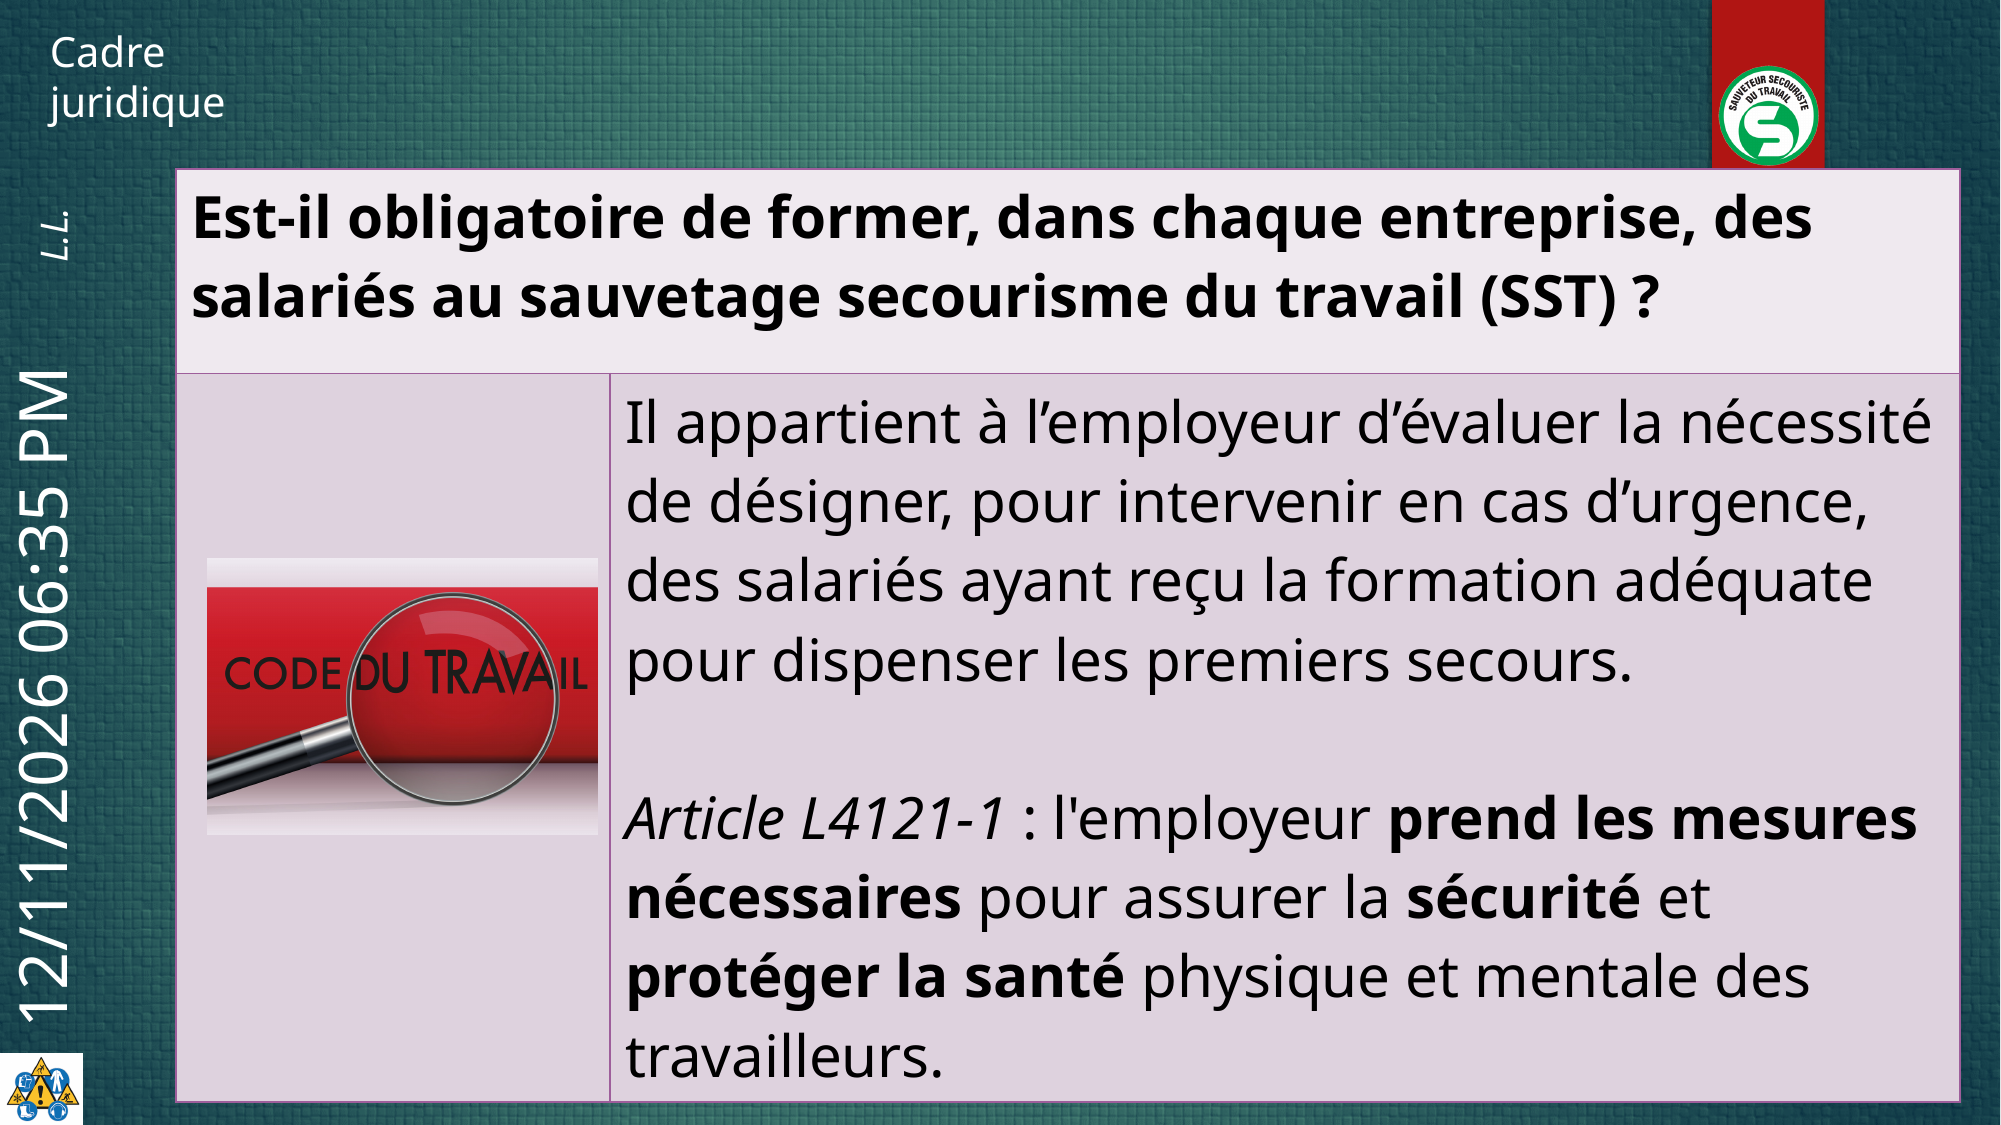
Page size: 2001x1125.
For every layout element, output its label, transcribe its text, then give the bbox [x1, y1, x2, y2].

picture [207, 558, 599, 835]
table_cell Il appartient à l’employeur d’évaluer la nécessité de désigner, pour intervenir en cas d’urgence, des salariés ayant reçu la formation adéquate pour dispenser les premiers secours. Article L4121-1 : l'employeur prend les mesures nécessaires pour assurer la sécurité et protéger la santé physique et mentale des travailleurs. [611, 374, 1959, 1101]
picture [1718, 65, 1819, 166]
picture [0, 1053, 83, 1125]
table_header Est-il obligatoire de former, dans chaque entreprise, des salariés au sauvetage secourisme du travail (SST) ? [177, 170, 1959, 373]
text_box Cadre juridique [23, 18, 265, 134]
table_cell [177, 374, 609, 1101]
